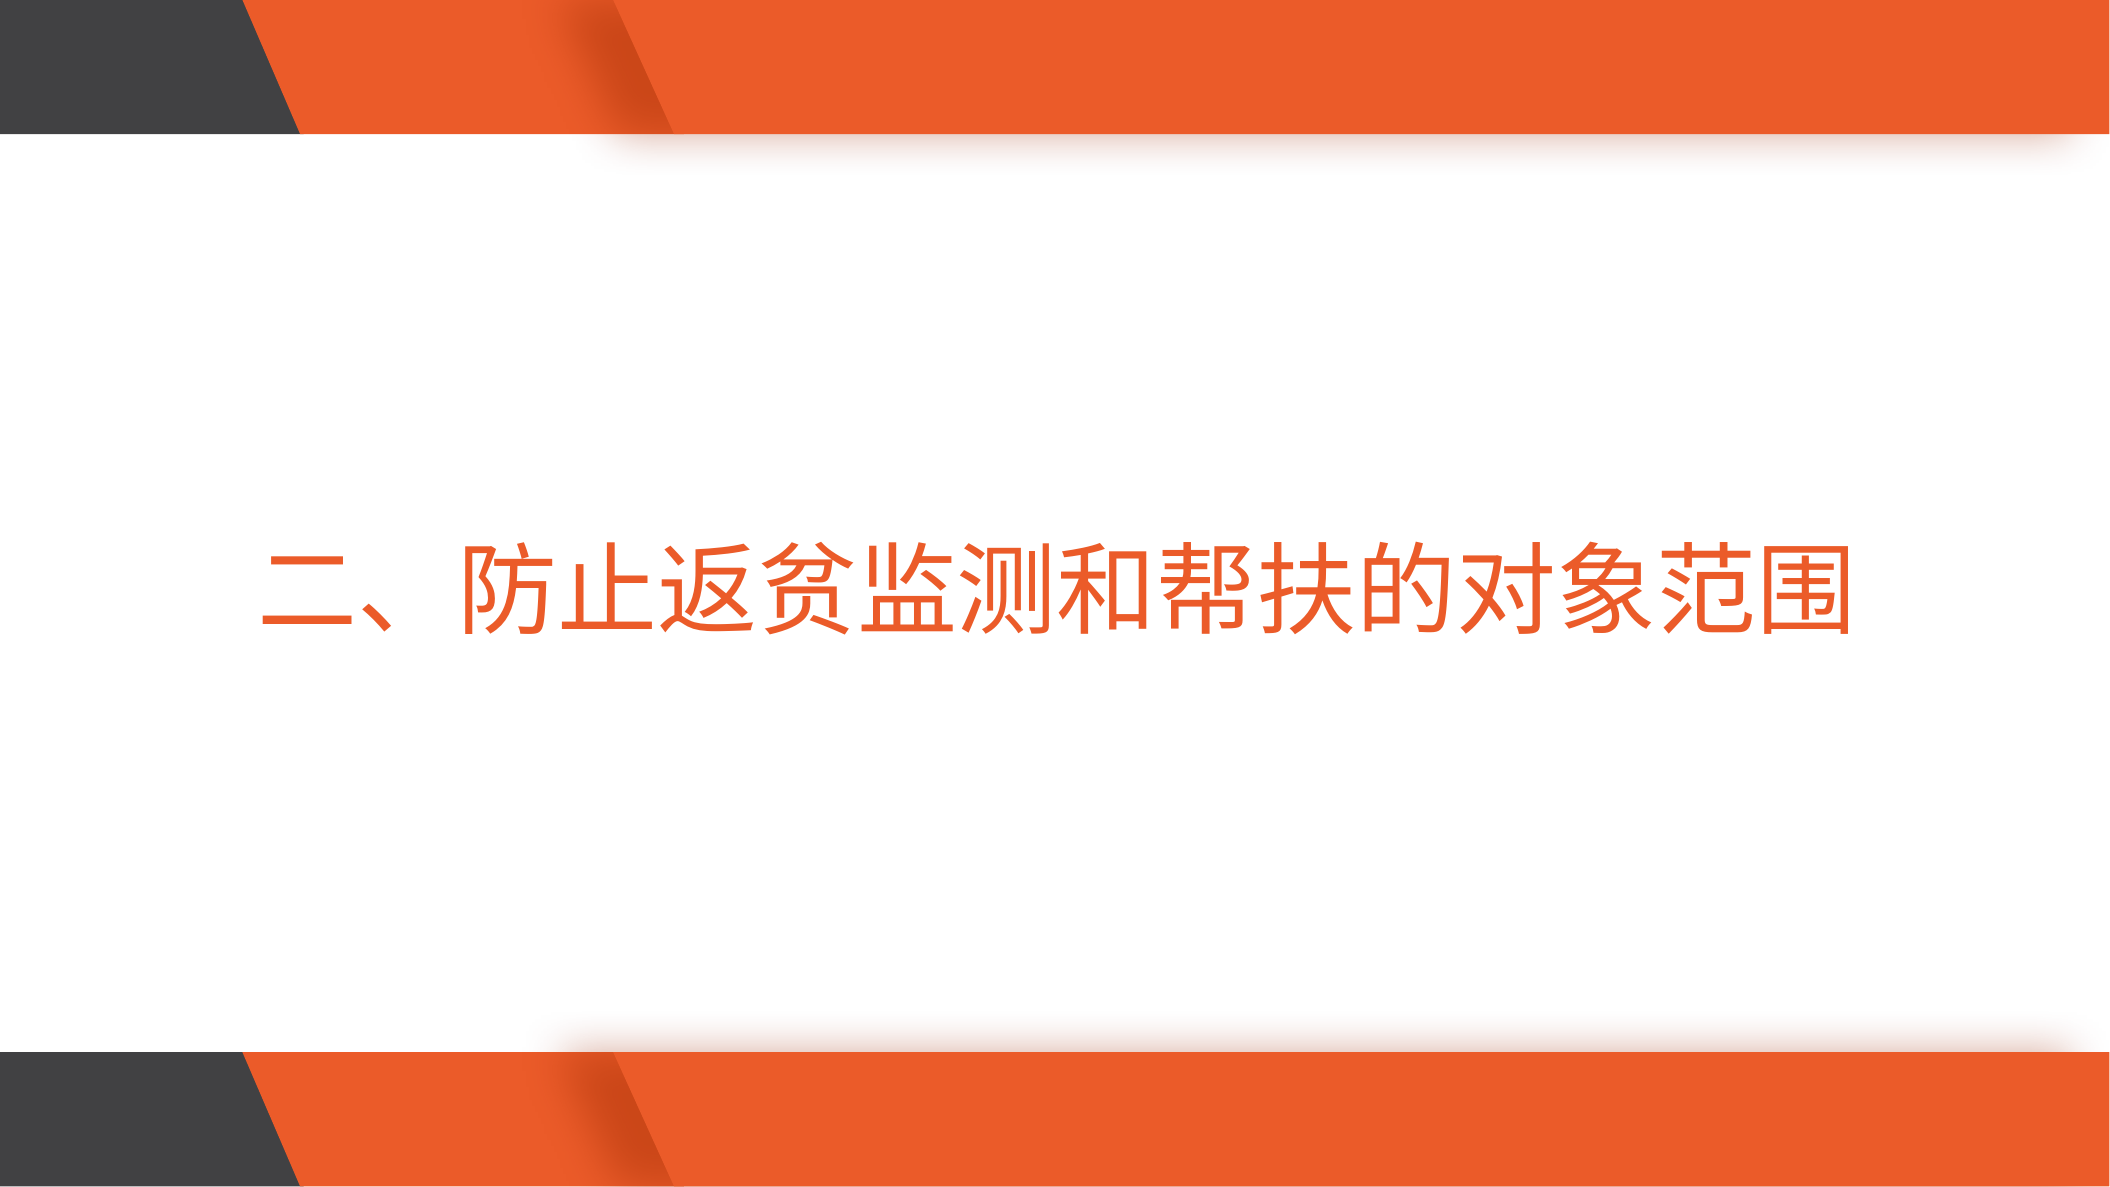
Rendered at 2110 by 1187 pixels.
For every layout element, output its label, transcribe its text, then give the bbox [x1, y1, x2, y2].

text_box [0, 1052, 2110, 1187]
text_box 二、防止返贫监测和帮扶的对象范围 [242, 519, 1917, 655]
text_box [0, 0, 2110, 135]
